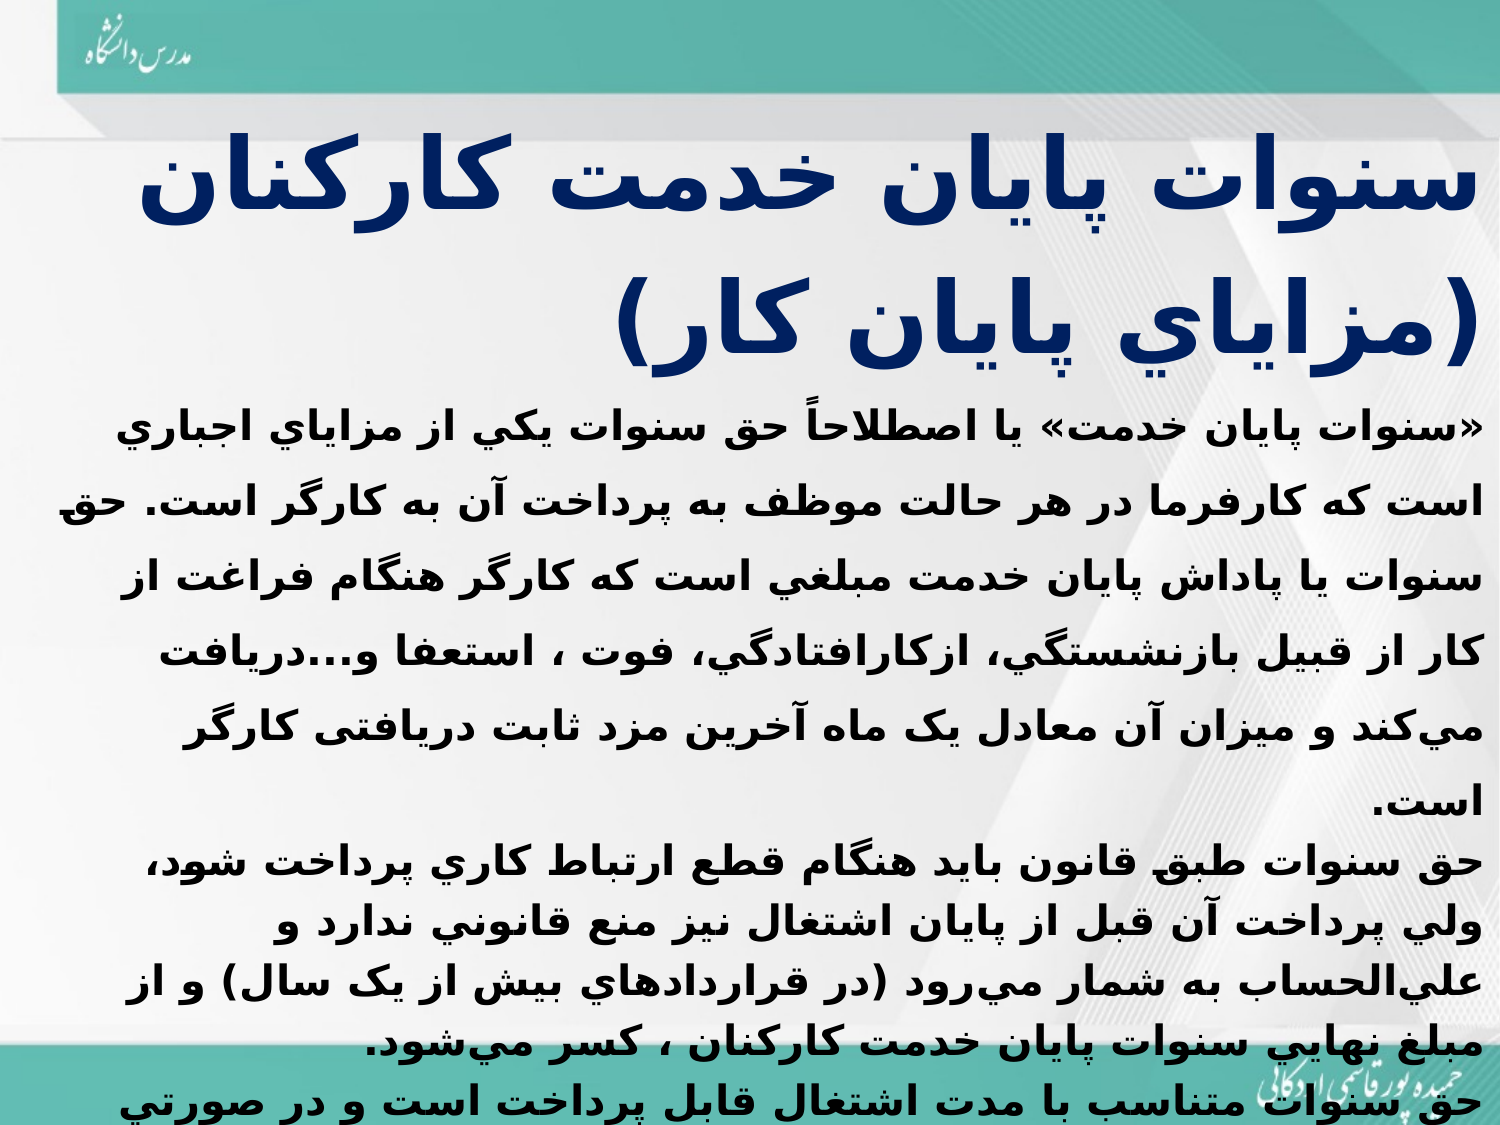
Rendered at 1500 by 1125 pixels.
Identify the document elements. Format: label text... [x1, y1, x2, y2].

text_box سنوات پايان خدمت کارکنان (مزاياي پايان کار) «سنوات پايان خدمت» یا اصطلاحاً حق سنوات يکي از مزاياي اجباري است که کارفرما در هر حالت موظف به پرداخت آن به کارگر است. حق سنوات يا پاداش پايان خدمت مبلغي است که کارگر هنگام فراغت از کار از قبيل بازنشستگي، ازکارافتادگي، فوت ، استعفا و...دريافت مي‌کند و ميزان آن معادل يک ماه آخرين مزد ثابت دریافتی کارگر است. حق سنوات طبق قانون بايد هنگام قطع ارتباط کاري پرداخت شود، ولي پرداخت آن قبل از پايان اشتغال نيز منع قانوني ندارد و علي‌الحساب به شمار مي‌رود (در قراردادهاي بيش از يک سال) و از مبلغ نهايي سنوات پايان خدمت کارکنان ، کسر مي‌شود. حق سنوات متناسب با مدت اشتغال قابل پرداخت است و در صورتي که کارگر فوت کند به خانواده وي پرداخت مي‌شود.و پرداخت آن به عهده کارفرما است. ميزان حق سنوات نبايد از حداقل مزد ثابت کارگر در سال مربوط کمتر باشد . ولي در قانون سقف خاصي براي آن مقرر نشده است. [41, 78, 1500, 1125]
picture [0, 0, 1500, 1125]
